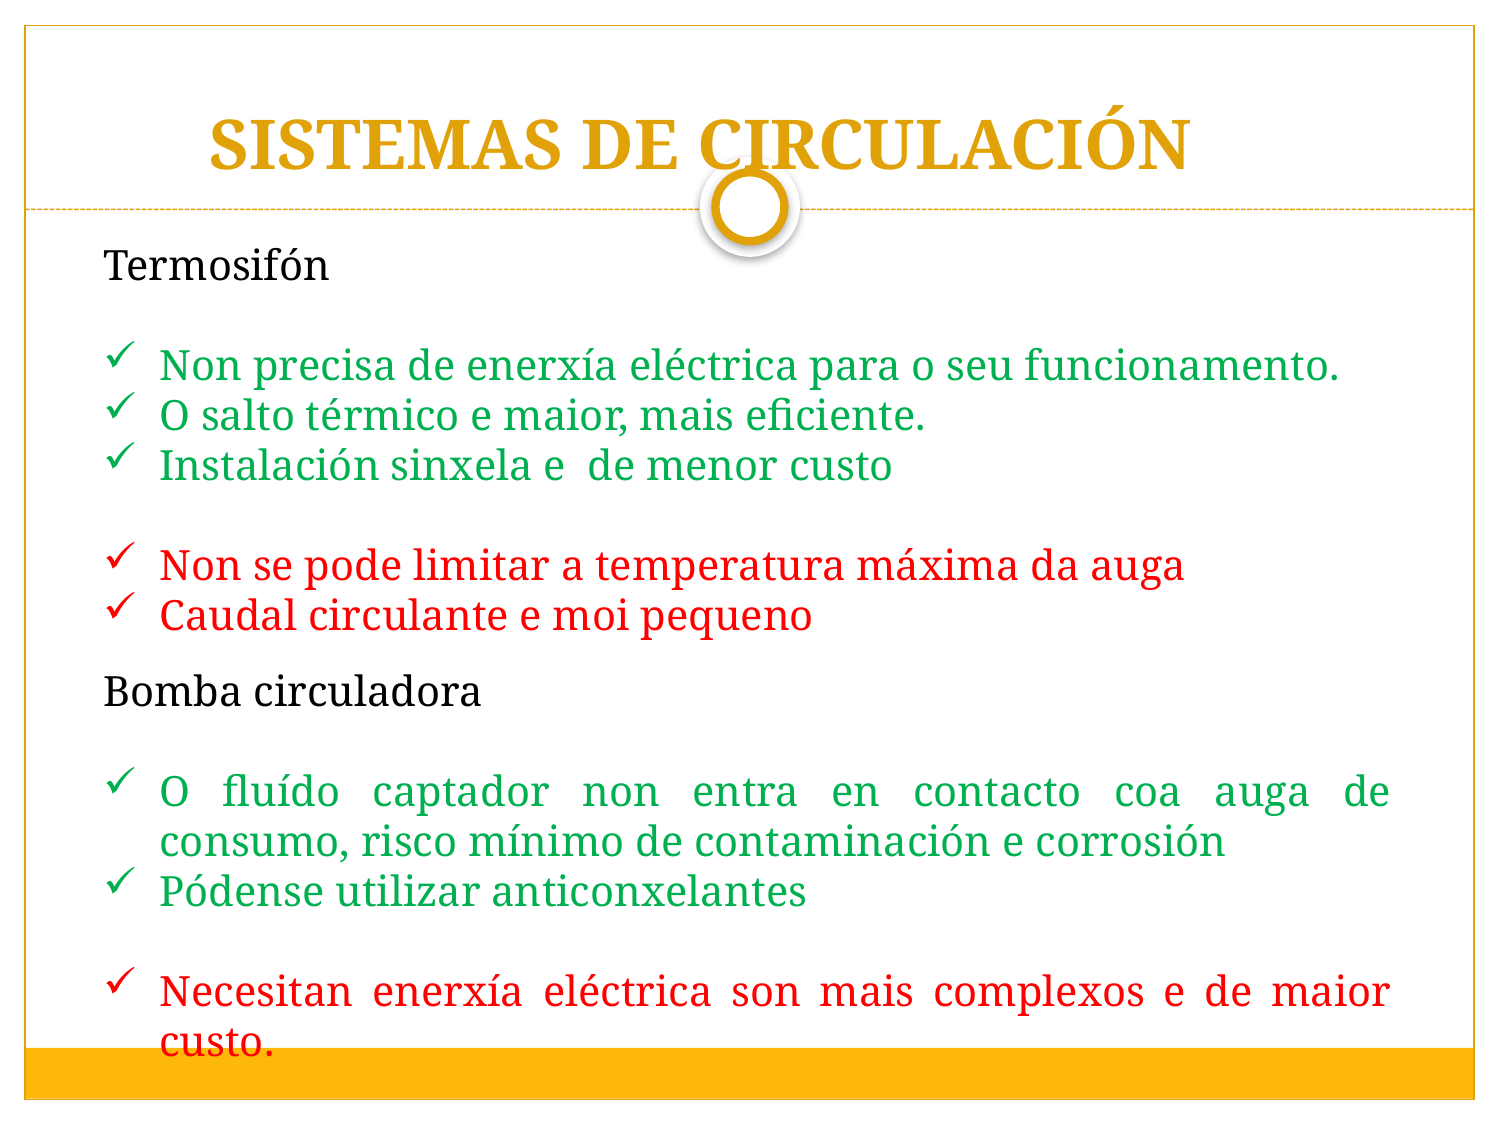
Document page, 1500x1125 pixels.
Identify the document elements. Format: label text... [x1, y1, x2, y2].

text_box Bomba circuladora O fluído captador non entra en contacto coa auga de consumo, risco mínimo de contaminación e corrosión Pódense utilizar anticonxelantes Necesitan enerxía eléctrica son mais complexos e de maior custo. [88, 656, 1407, 1072]
title SISTEMAS DE CIRCULACIÓN [194, 66, 1297, 191]
text_box Termosifón Non precisa de enerxía eléctrica para o seu funcionamento. O salto térmico e maior, mais eficiente. Instalación sinxela e de menor custo Non se pode limitar a temperatura máxima da auga Caudal circulante e moi pequeno [88, 231, 1412, 647]
